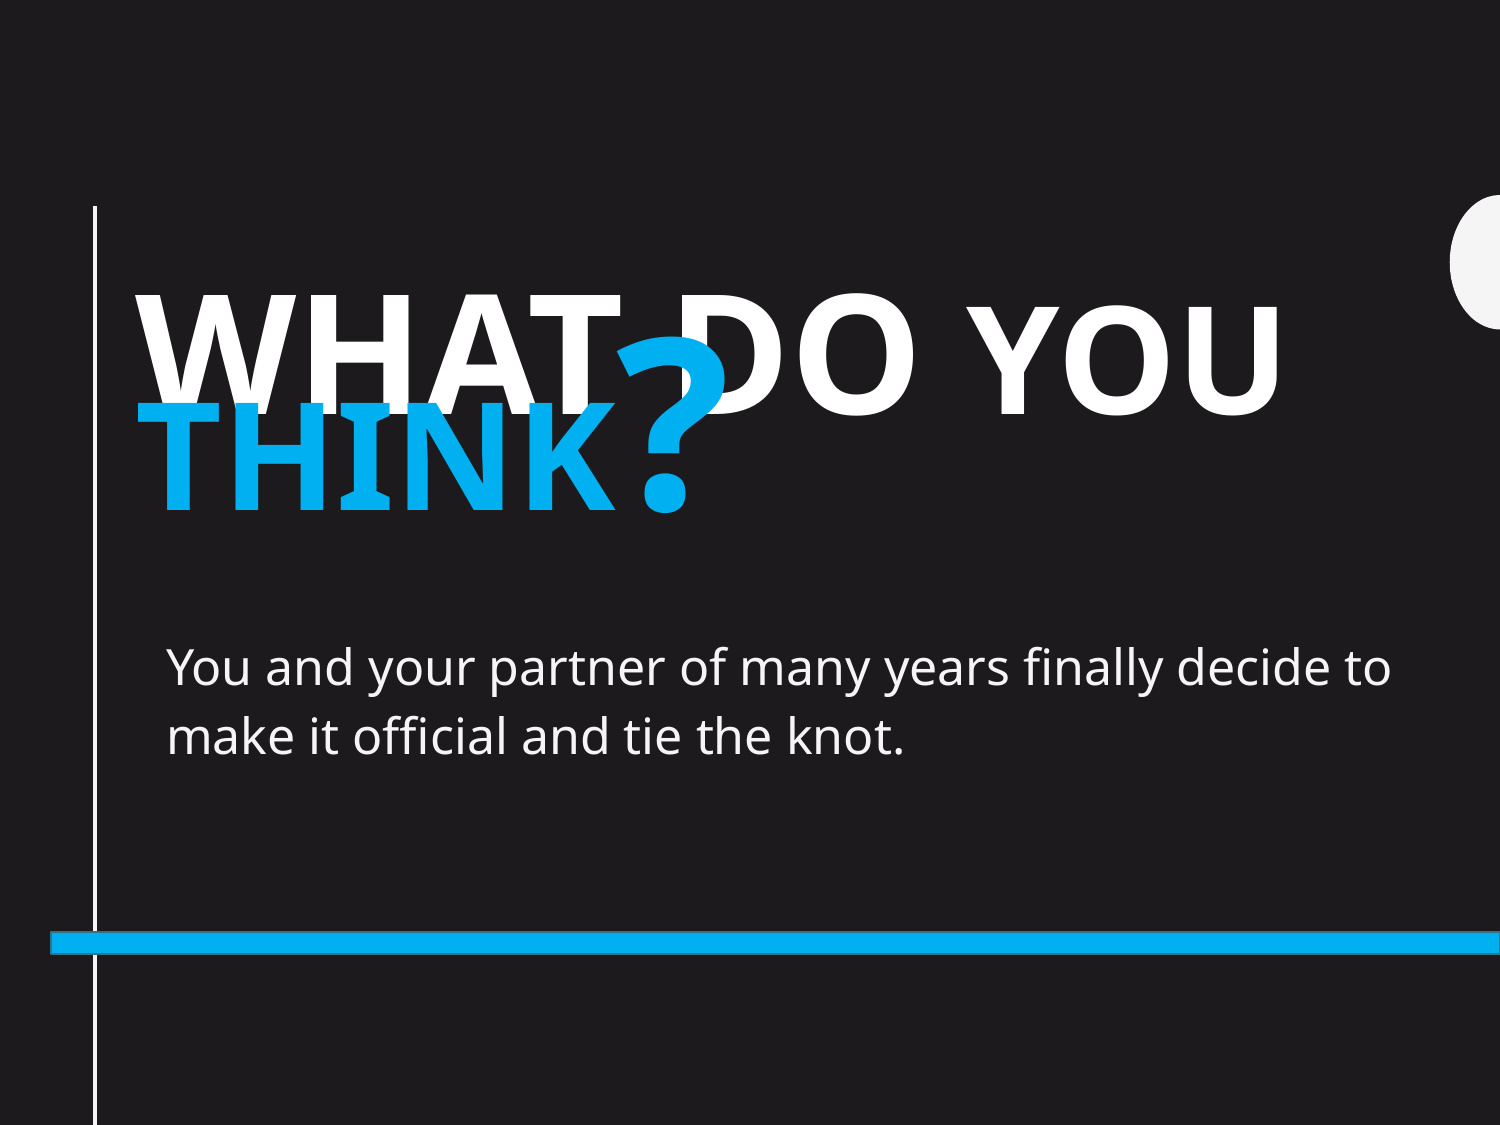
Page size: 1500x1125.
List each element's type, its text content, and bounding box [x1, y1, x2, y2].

subtitle You and your partner of many years finally decide to make it official and tie the knot. [151, 619, 1500, 892]
title What do you Think? [120, 330, 1500, 781]
text_box [50, 931, 1500, 955]
